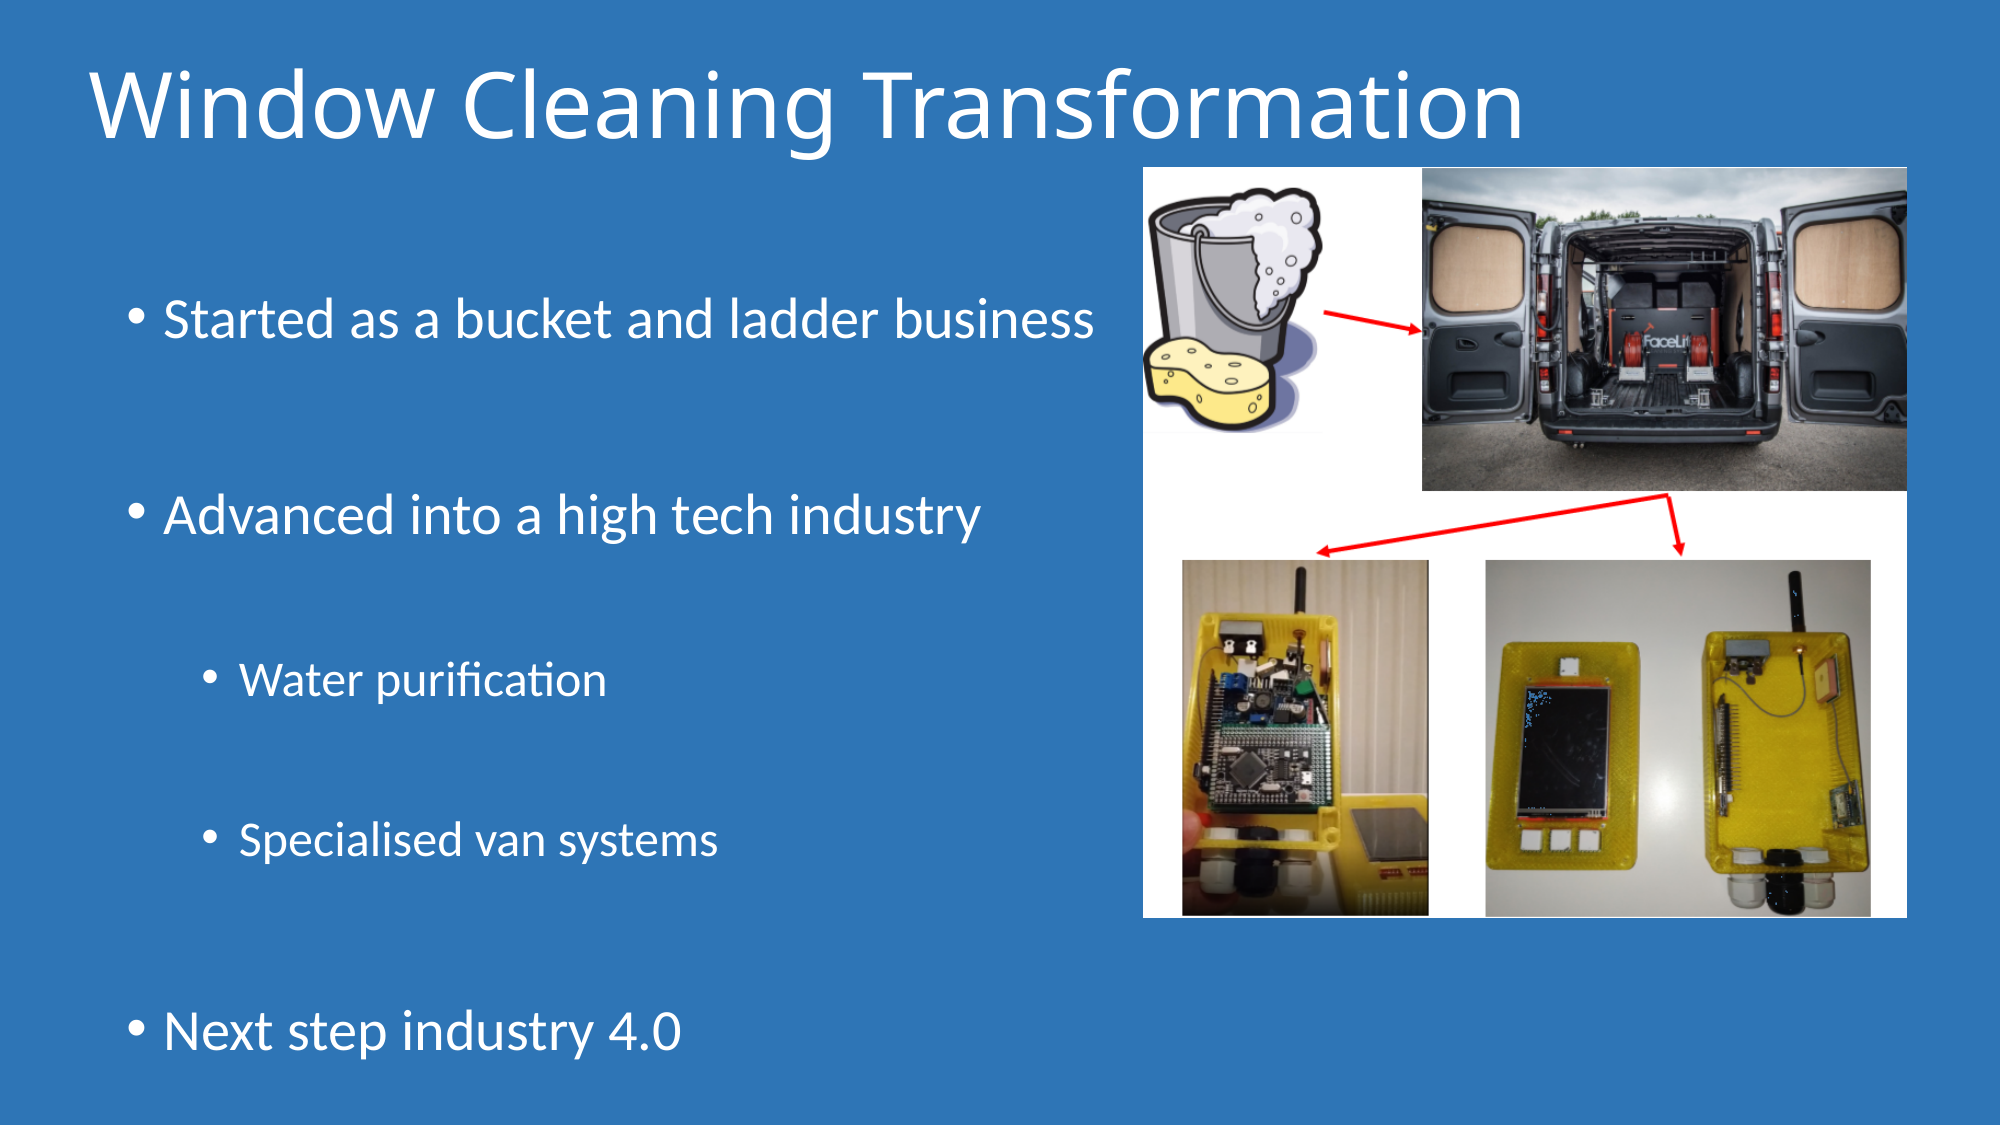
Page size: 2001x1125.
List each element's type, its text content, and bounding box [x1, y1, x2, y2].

title Window Cleaning Transformation [73, 0, 1799, 218]
list Started as a bucket and ladder business Advanced into a high tech industry Water purification Specialised van systems Next step industry 4.0 [111, 167, 1837, 1061]
picture [1143, 167, 1907, 918]
